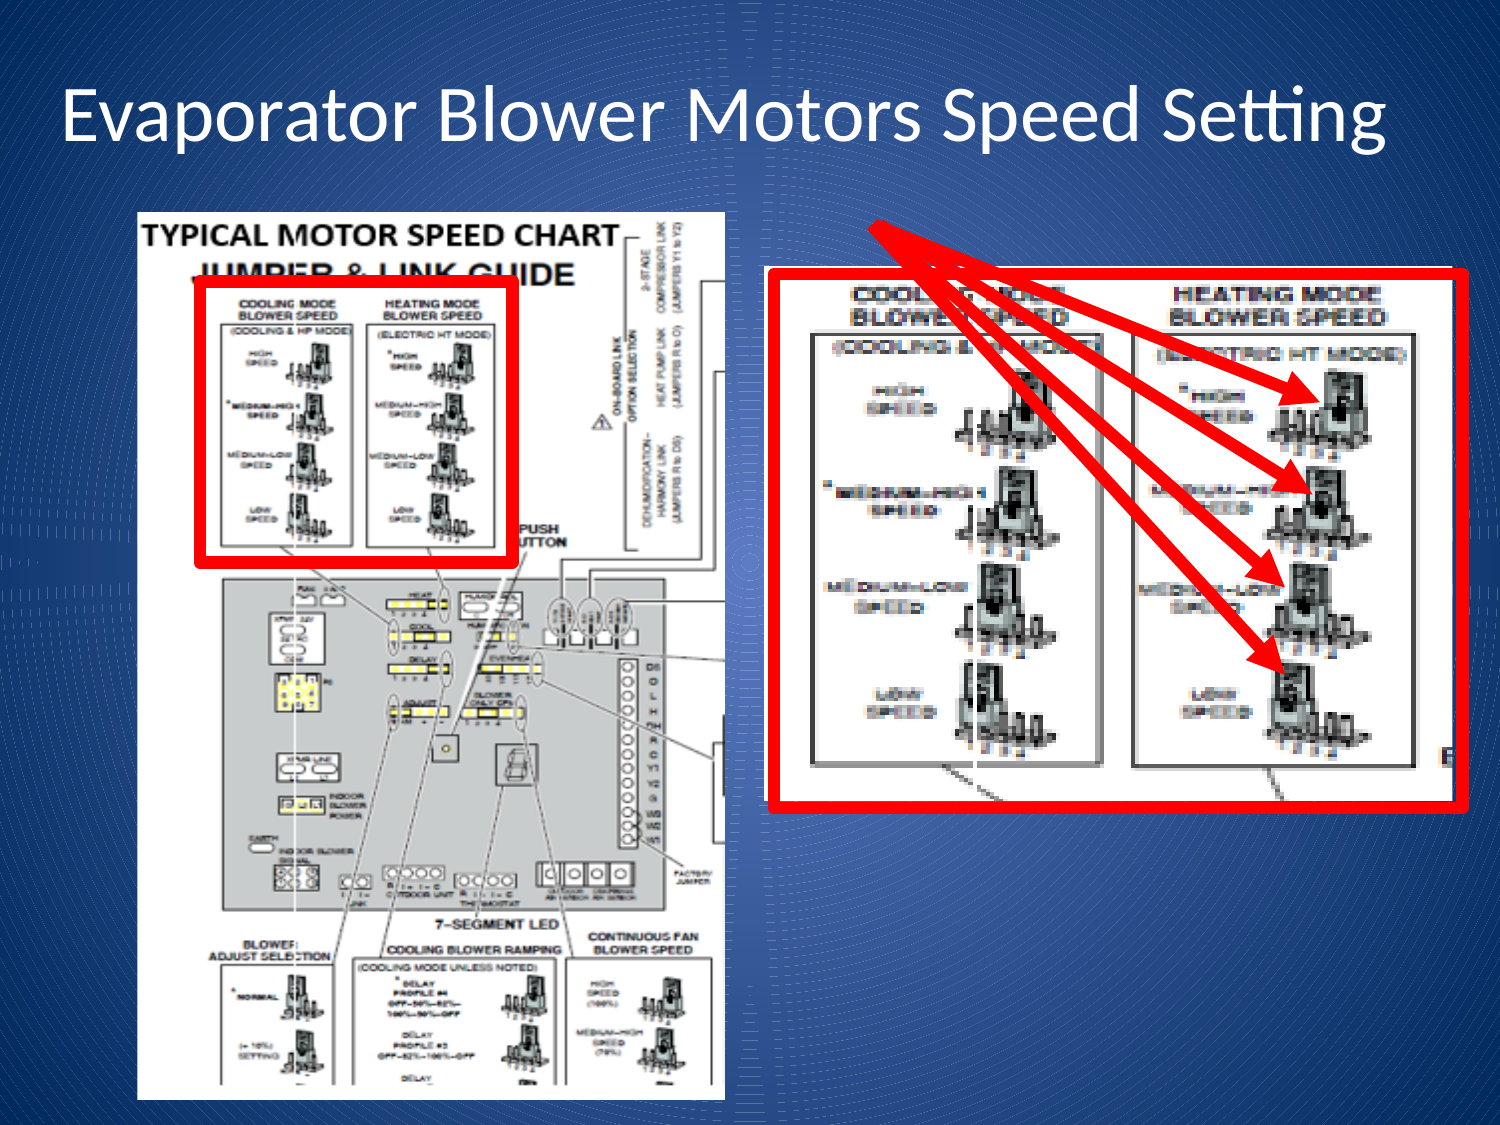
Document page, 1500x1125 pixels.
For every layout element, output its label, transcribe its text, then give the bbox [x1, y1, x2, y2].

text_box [871, 593, 1286, 676]
picture [763, 266, 1453, 801]
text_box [874, 224, 1286, 588]
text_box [1313, 224, 1321, 403]
text_box [773, 272, 1464, 810]
picture [137, 212, 726, 1101]
title Evaporator Blower Motors Speed Setting [0, 15, 1450, 203]
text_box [1286, 224, 1313, 495]
